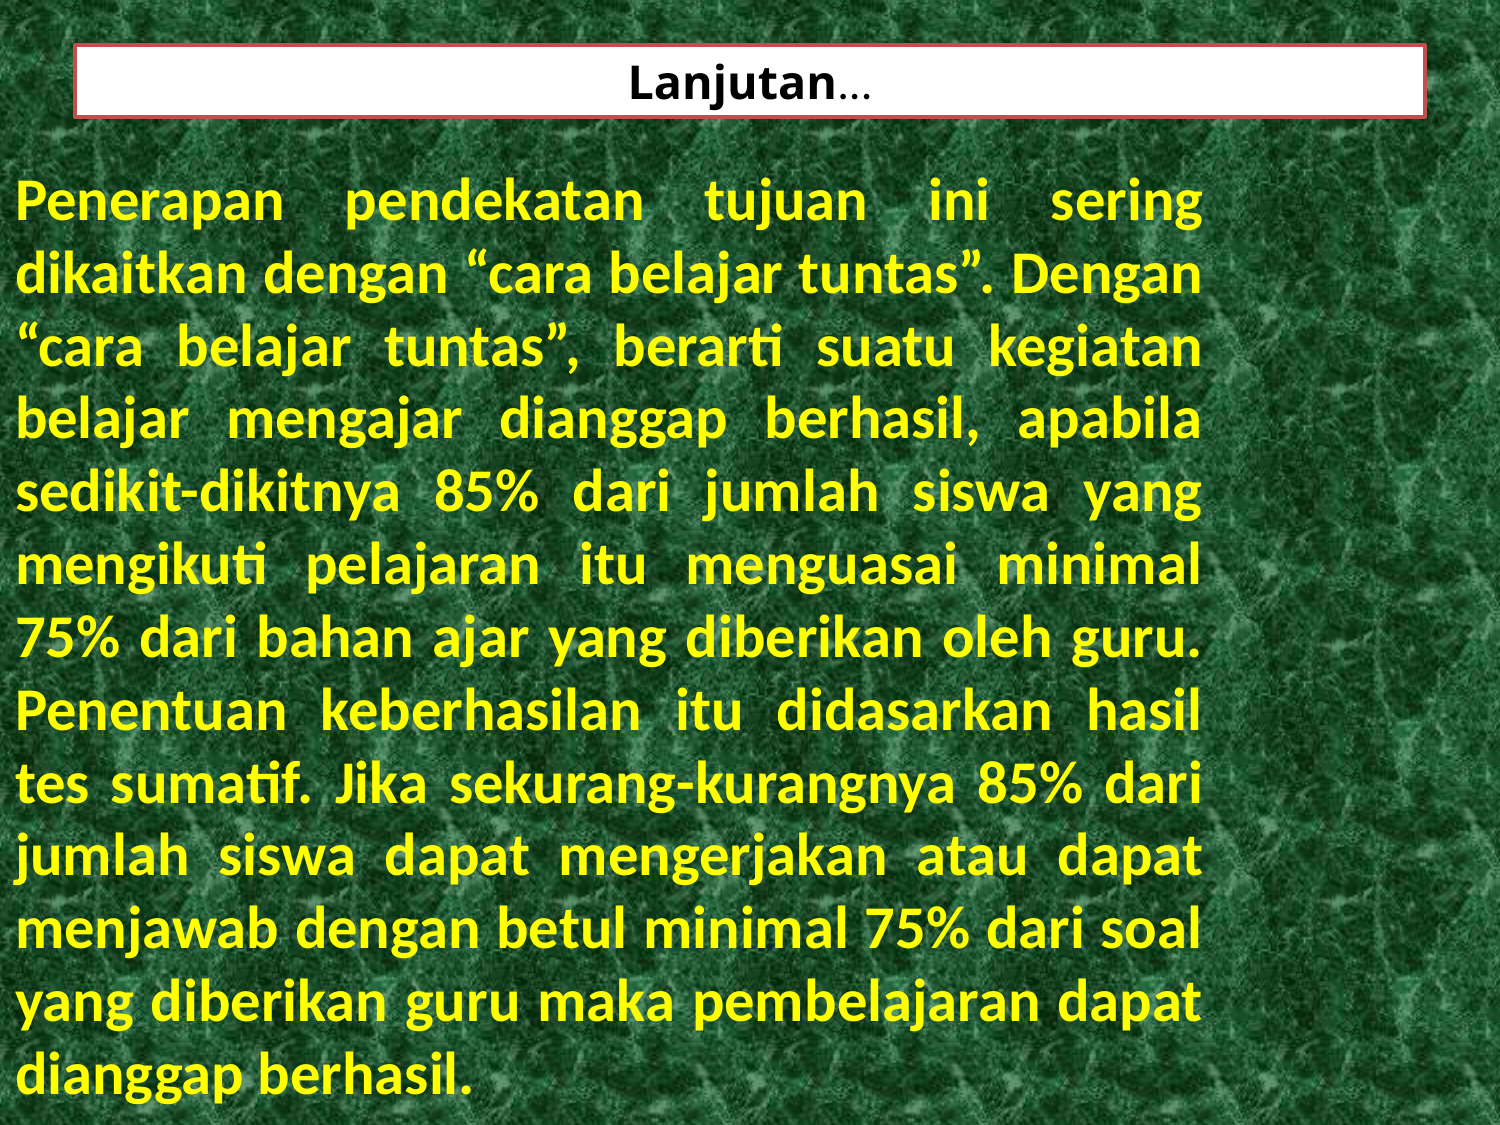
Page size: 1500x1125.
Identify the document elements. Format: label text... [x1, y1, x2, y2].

title Lanjutan... [73, 43, 1427, 119]
list Penerapan pendekatan tujuan ini sering dikaitkan dengan “cara belajar tuntas”. Dengan “cara belajar tuntas”, berarti suatu kegiatan belajar mengajar dianggap berhasil, apabila sedikit-dikitnya 85% dari jumlah siswa yang mengikuti pelajaran itu menguasai minimal 75% dari bahan ajar yang diberikan oleh guru. Penentuan keberhasilan itu didasarkan hasil tes sumatif. Jika sekurang-kurangnya 85% dari jumlah siswa dapat mengerjakan atau dapat menjawab dengan betul minimal 75% dari soal yang diberikan guru maka pembelajaran dapat dianggap berhasil. [0, 152, 1219, 1125]
picture [0, 0, 1500, 1125]
